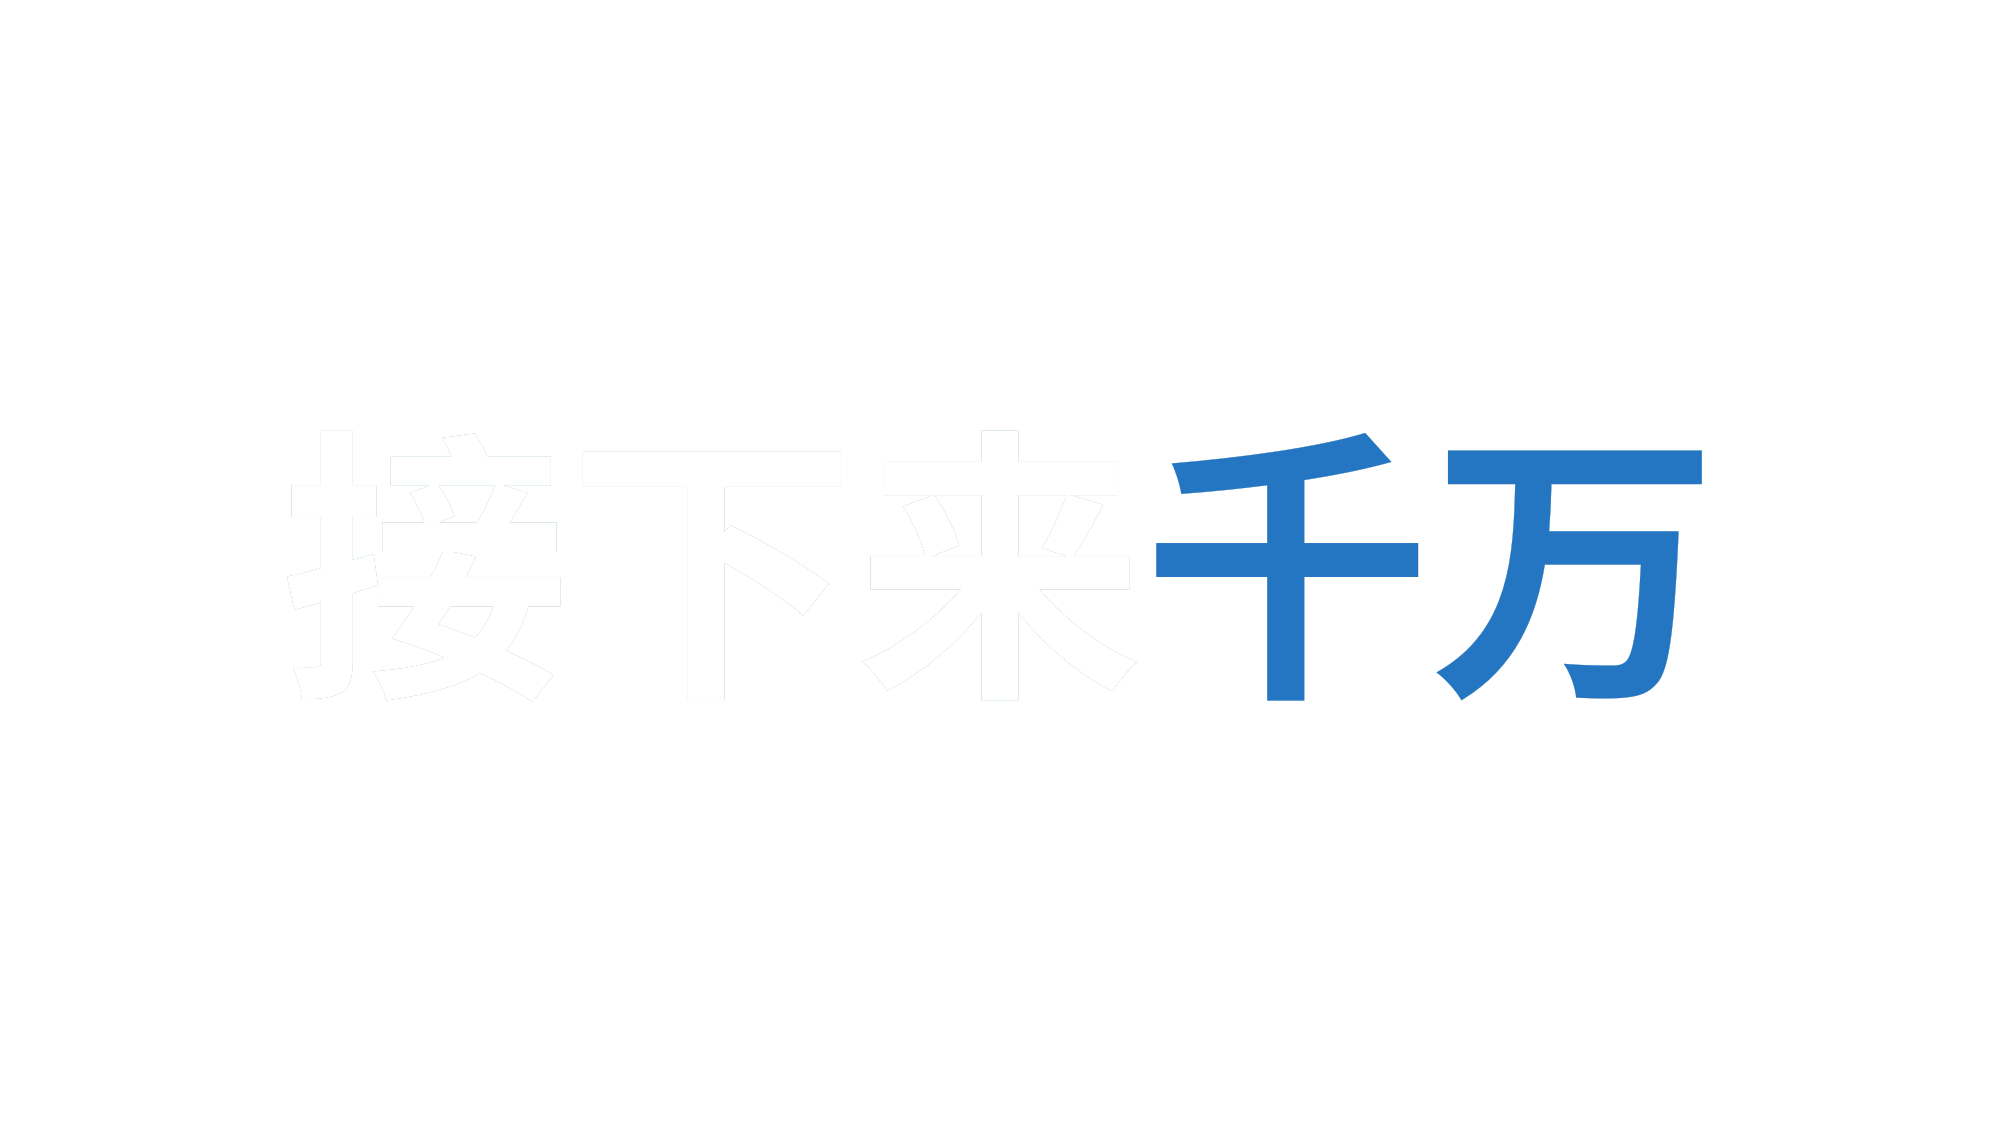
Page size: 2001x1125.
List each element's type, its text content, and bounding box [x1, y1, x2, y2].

text_box 接下来千万 [70, 380, 1930, 741]
